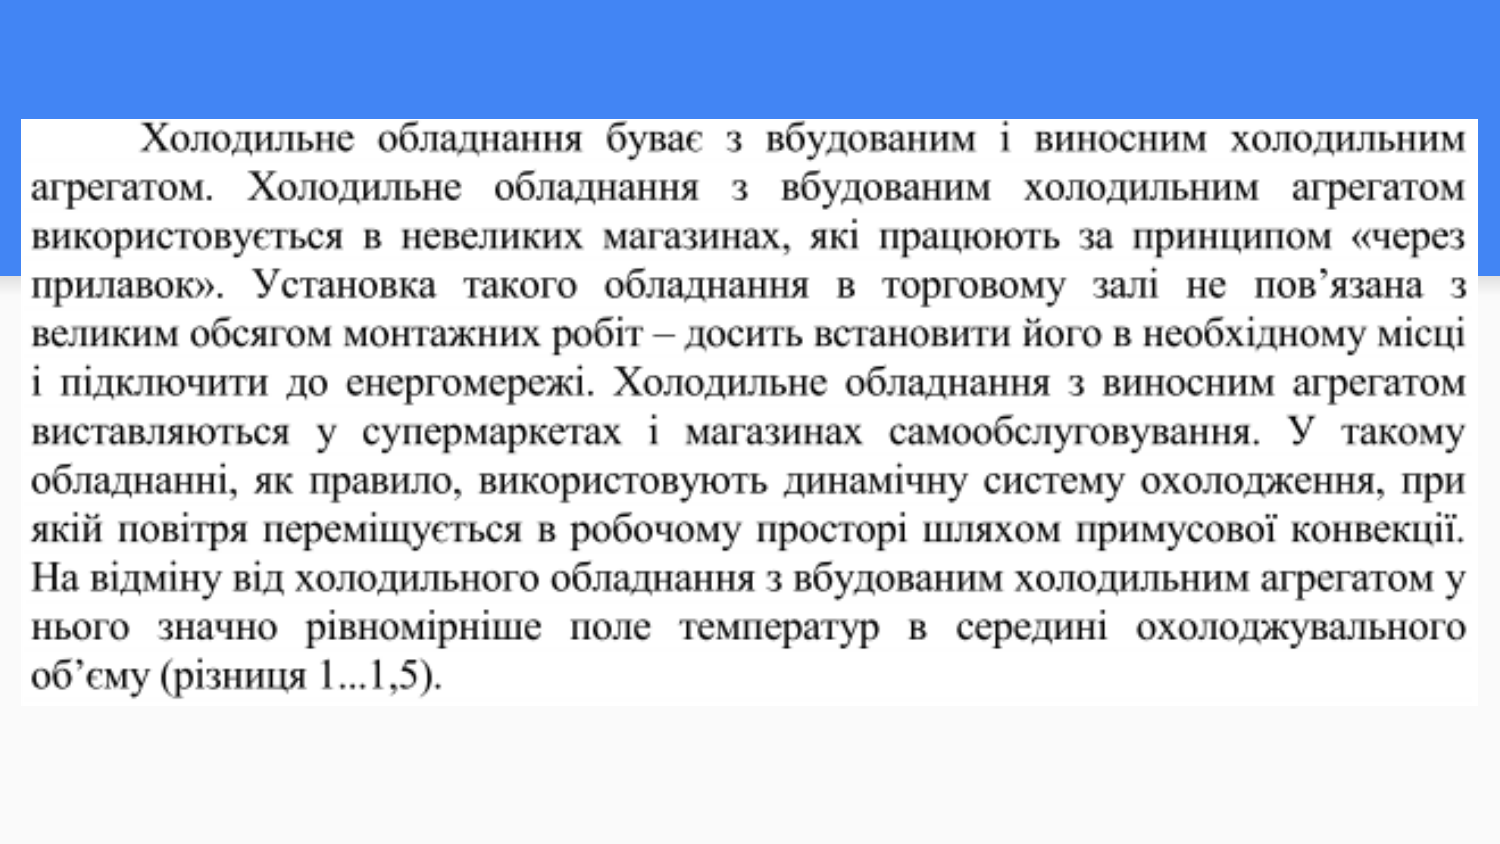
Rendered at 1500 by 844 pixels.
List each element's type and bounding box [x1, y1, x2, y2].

picture [20, 118, 1479, 706]
